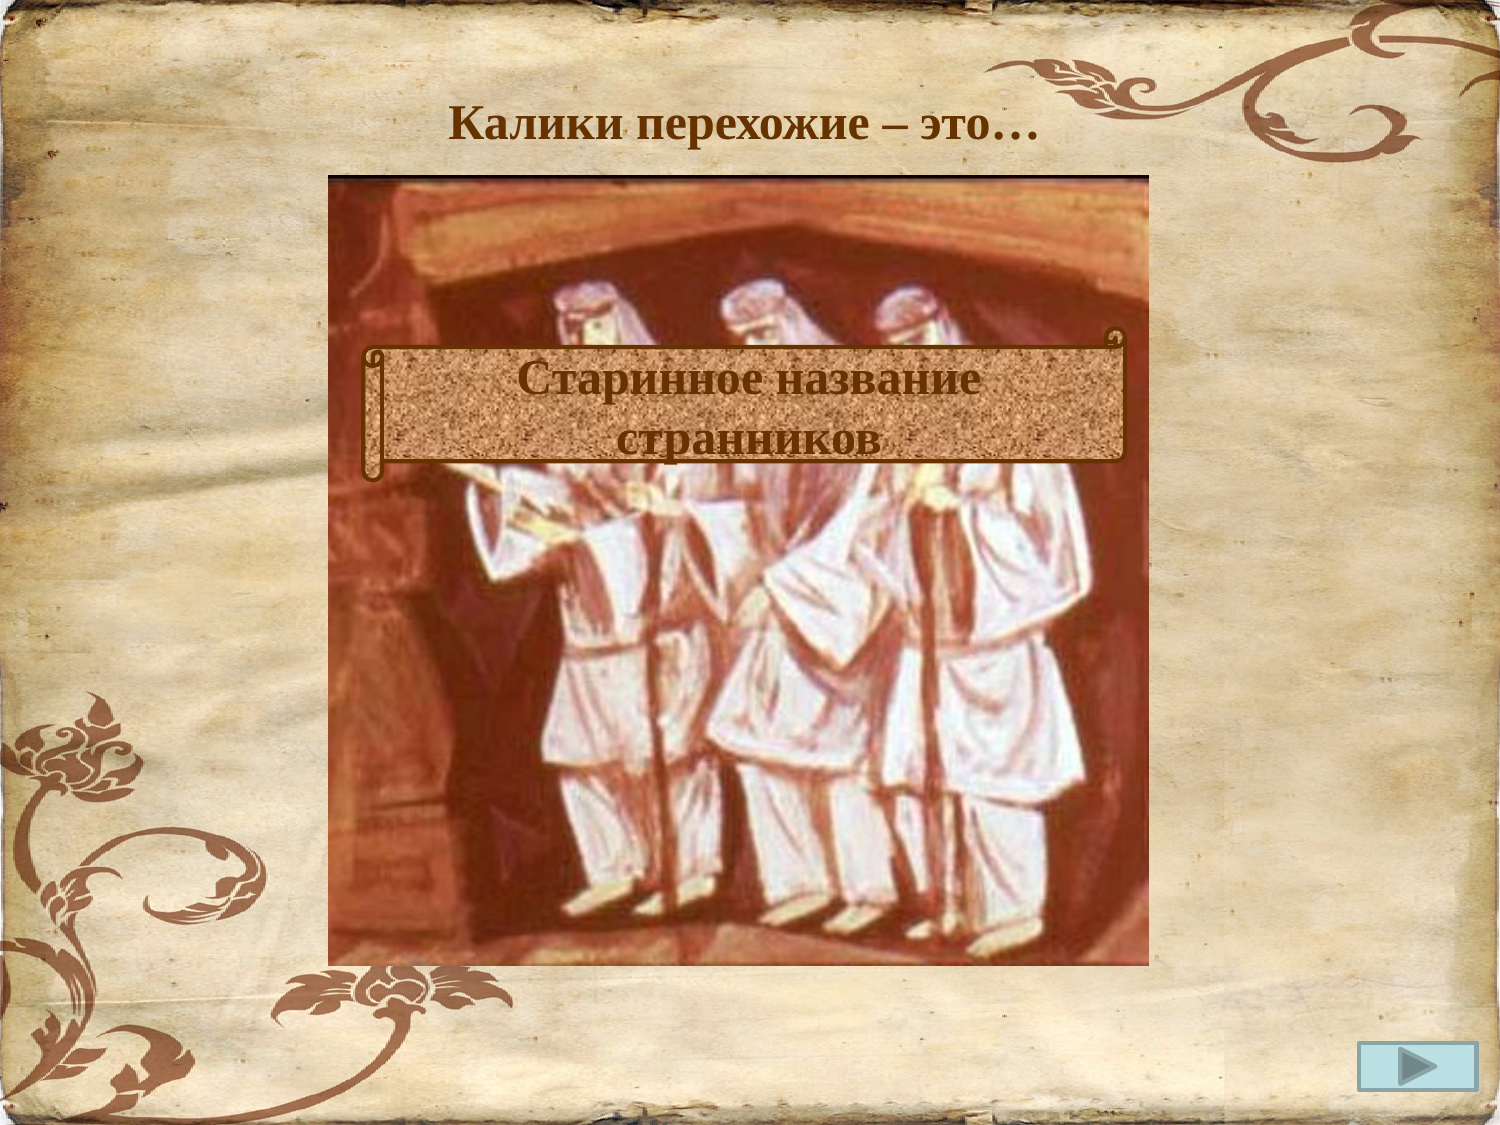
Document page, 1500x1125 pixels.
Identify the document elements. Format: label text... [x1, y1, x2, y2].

picture [0, 0, 1500, 1125]
text_box Калики перехожие – это… [433, 81, 1114, 157]
text_box [1357, 1041, 1479, 1092]
text_box [187, 0, 1407, 512]
